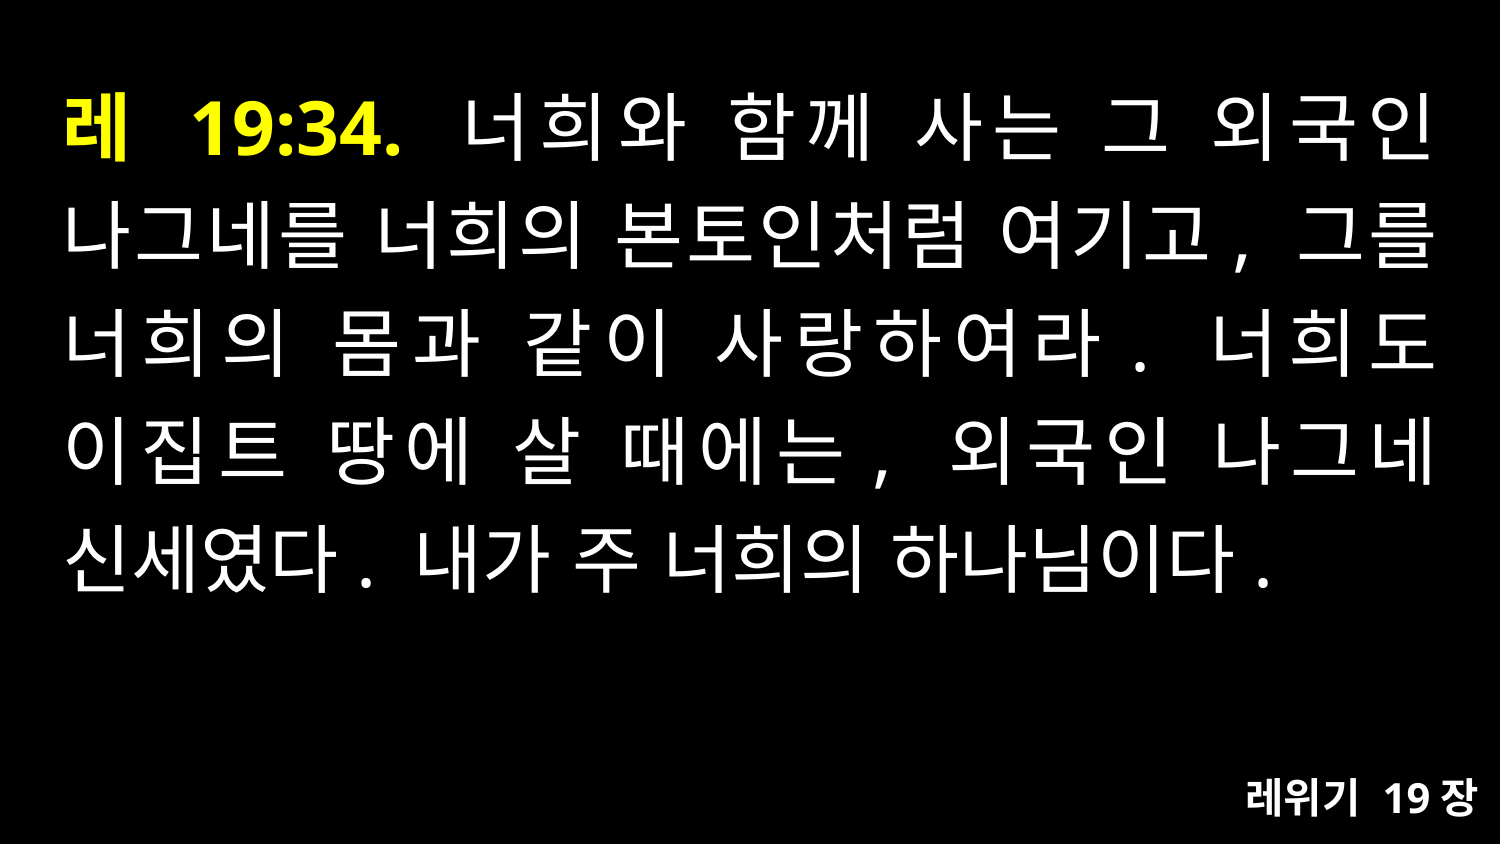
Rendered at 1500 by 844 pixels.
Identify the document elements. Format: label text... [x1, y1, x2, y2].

title 레 19:34. 너희와 함께 사는 그 외국인 나그네를 너희의 본토인처럼 여기고, 그를 너희의 몸과 같이 사랑하여라. 너희도 이집트 땅에 살 때에는, 외국인 나그네 신세였다. 내가 주 너희의 하나님이다. [0, 0, 1500, 844]
subtitle 레위기 19장 [916, 770, 1500, 844]
